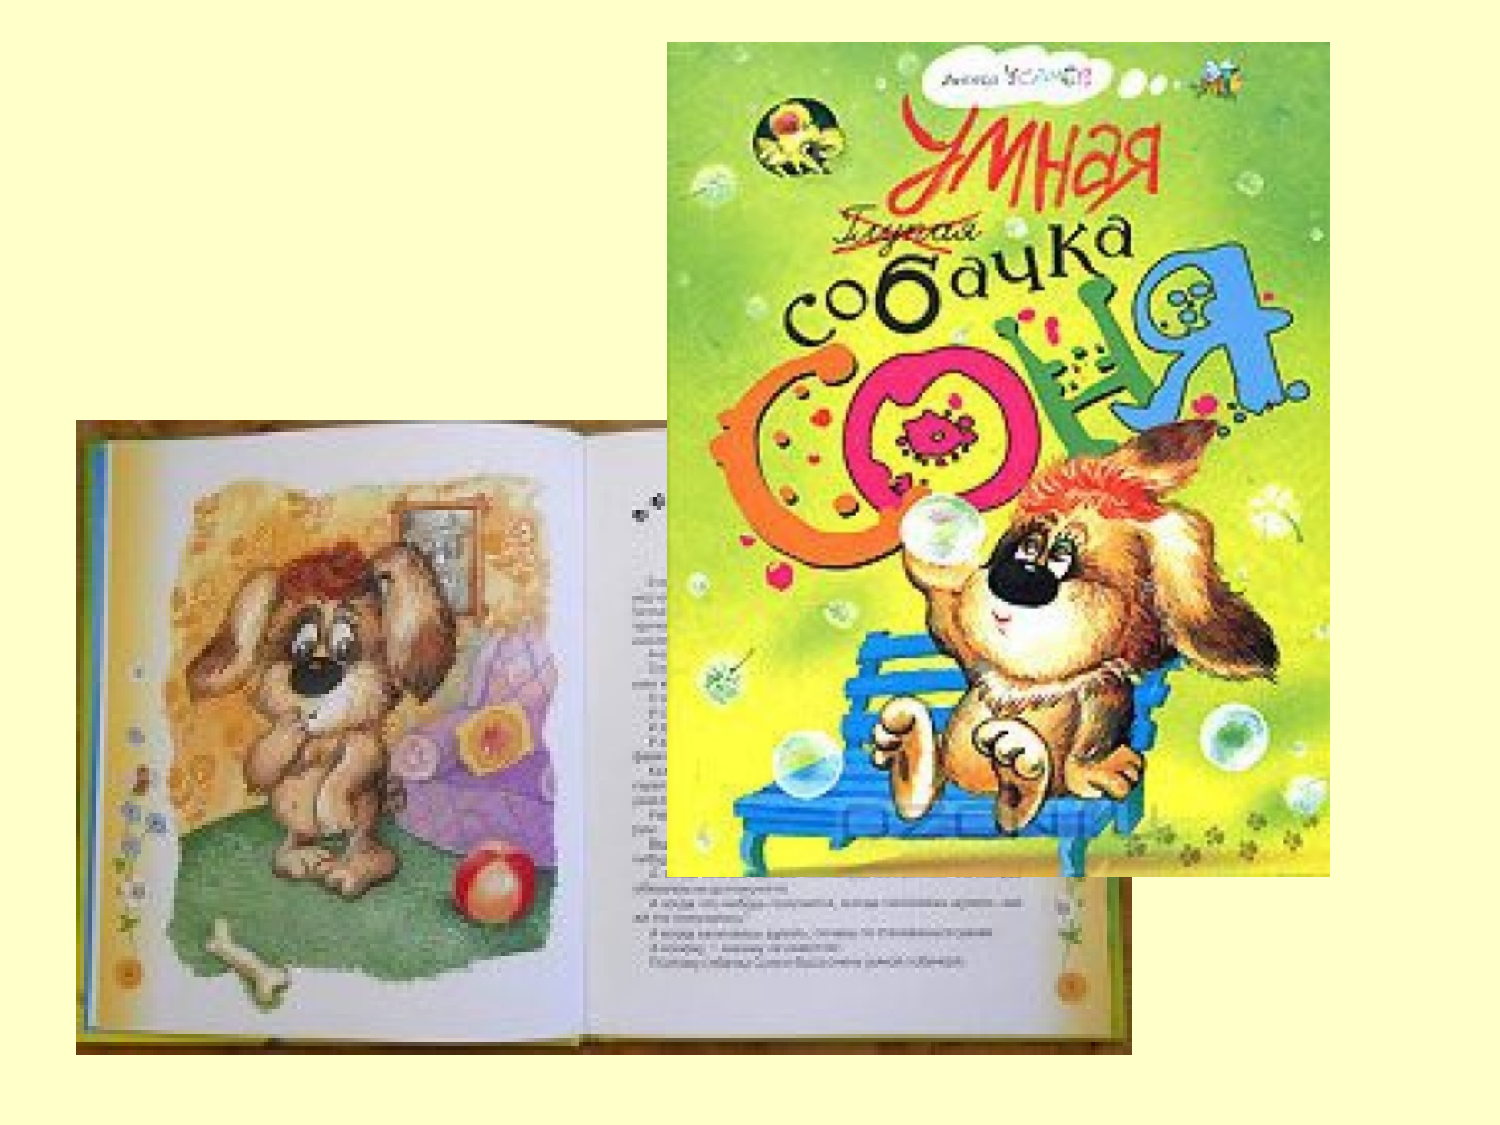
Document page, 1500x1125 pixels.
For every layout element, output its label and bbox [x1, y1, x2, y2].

picture [76, 42, 1330, 1055]
